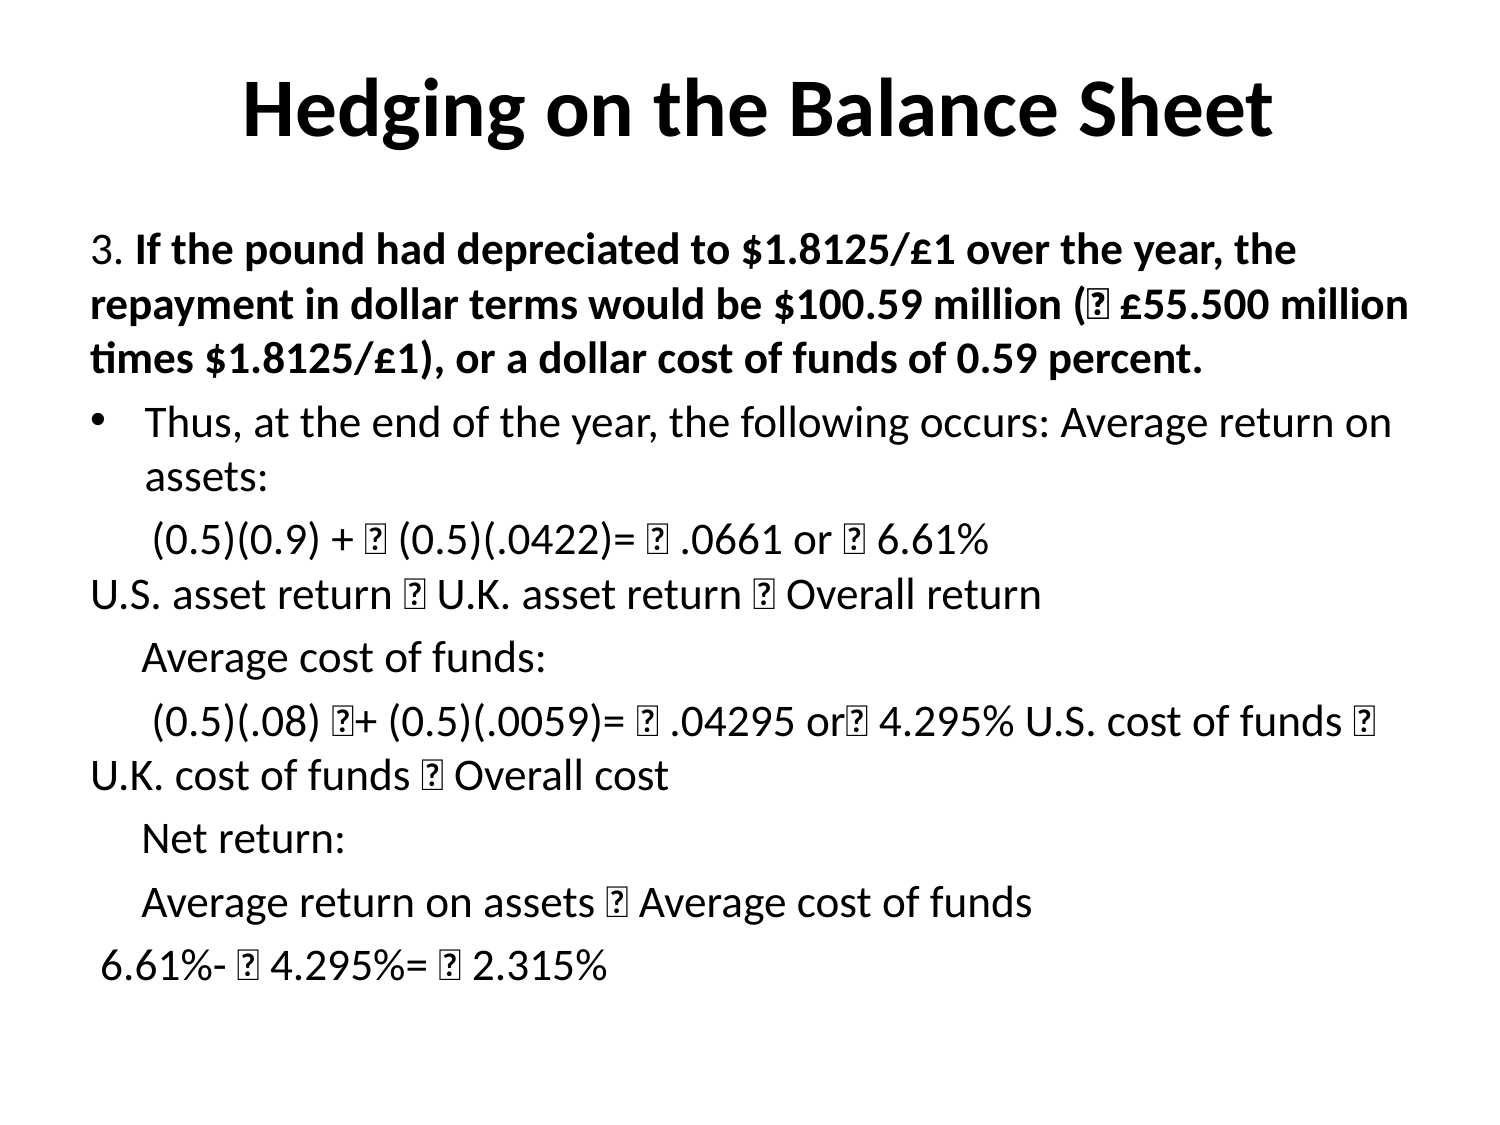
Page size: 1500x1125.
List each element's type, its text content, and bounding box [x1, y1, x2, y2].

list 3. If the pound had depreciated to $1.8125/£1 over the year, the repayment in dollar terms would be $100.59 million (􏰀 £55.500 million times $1.8125/£1), or a dollar cost of funds of 0.59 percent. Thus, at the end of the year, the following occurs: Average return on assets: (0.5)(0.9) + 􏰃 (0.5)(.0422)= 􏰀 .0661 or 􏰀 6.61% U.S. asset return 􏰃 U.K. asset return 􏰀 Overall return Average cost of funds: (0.5)(.08) 􏰃+ (0.5)(.0059)= 􏰀 .04295 or􏰀 4.295% U.S. cost of funds 􏰃 U.K. cost of funds 􏰀 Overall cost Net return: Average return on assets 􏰂 Average cost of funds 6.61%- 􏰂 4.295%= 􏰀 2.315% [75, 212, 1425, 1005]
title Hedging on the Balance Sheet [75, 45, 1425, 161]
